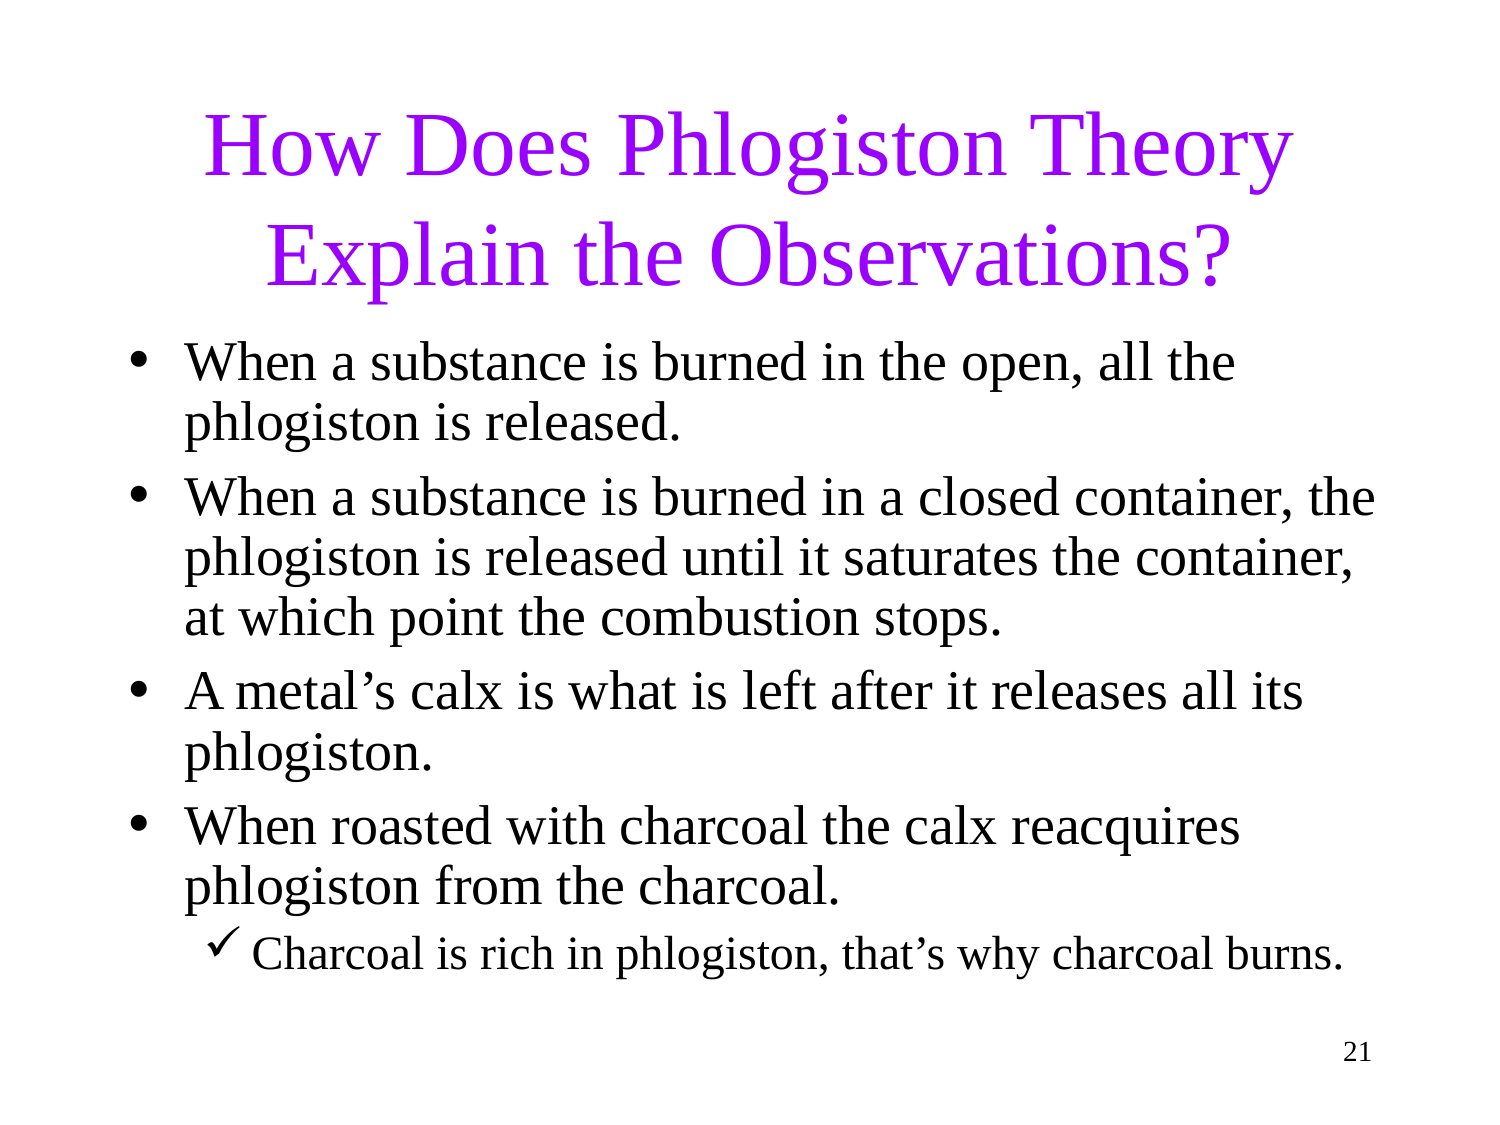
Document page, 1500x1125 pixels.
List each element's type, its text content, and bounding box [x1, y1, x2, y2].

text_box When a substance is burned in the open, all the phlogiston is released. When a substance is burned in a closed container, the phlogiston is released until it saturates the container, at which point the combustion stops. A metal’s calx is what is left after it releases all its phlogiston. When roasted with charcoal the calx reacquires phlogiston from the charcoal. Charcoal is rich in phlogiston, that’s why charcoal burns. [112, 324, 1413, 1000]
text_box How Does Phlogiston Theory Explain the Observations? [112, 99, 1388, 288]
text_box <number> [1074, 1024, 1388, 1100]
